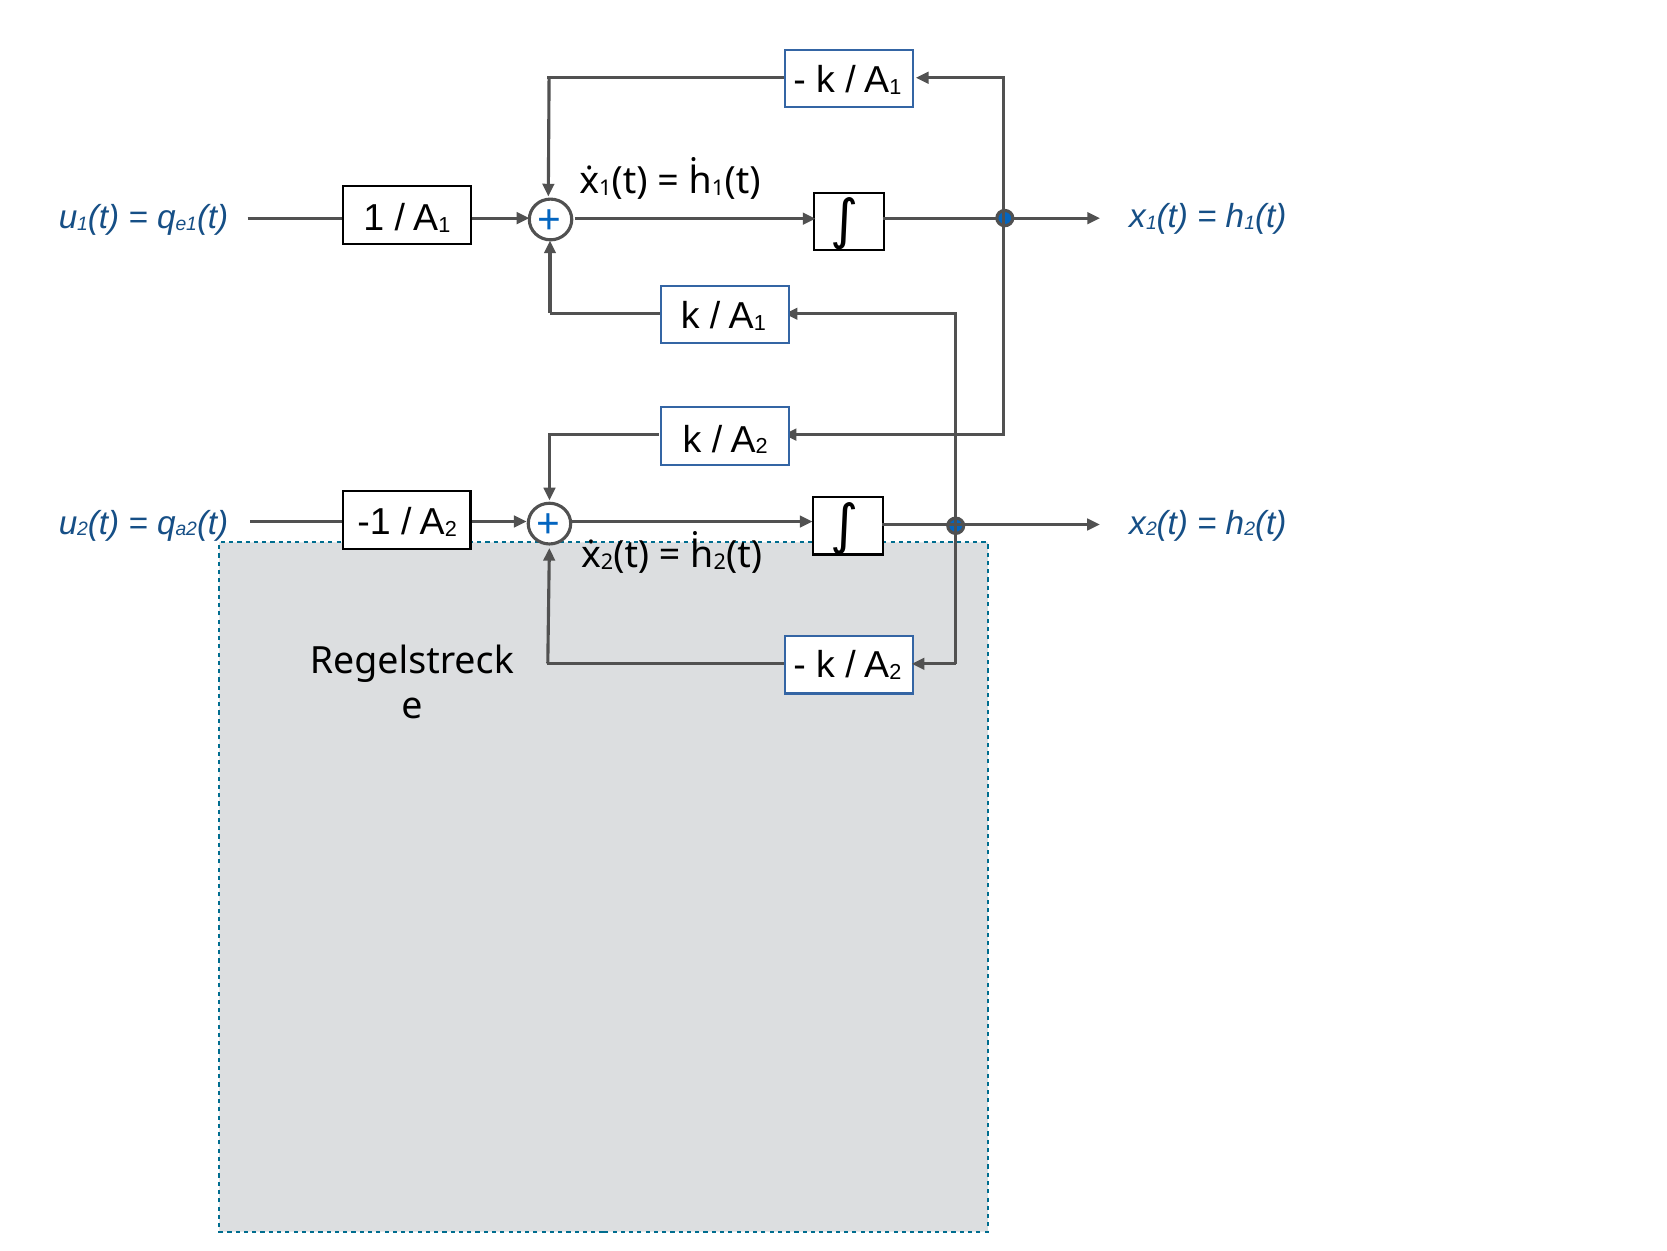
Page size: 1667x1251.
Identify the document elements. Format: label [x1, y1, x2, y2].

text_box [15, 48, 1336, 1232]
text_box [15, 185, 471, 248]
